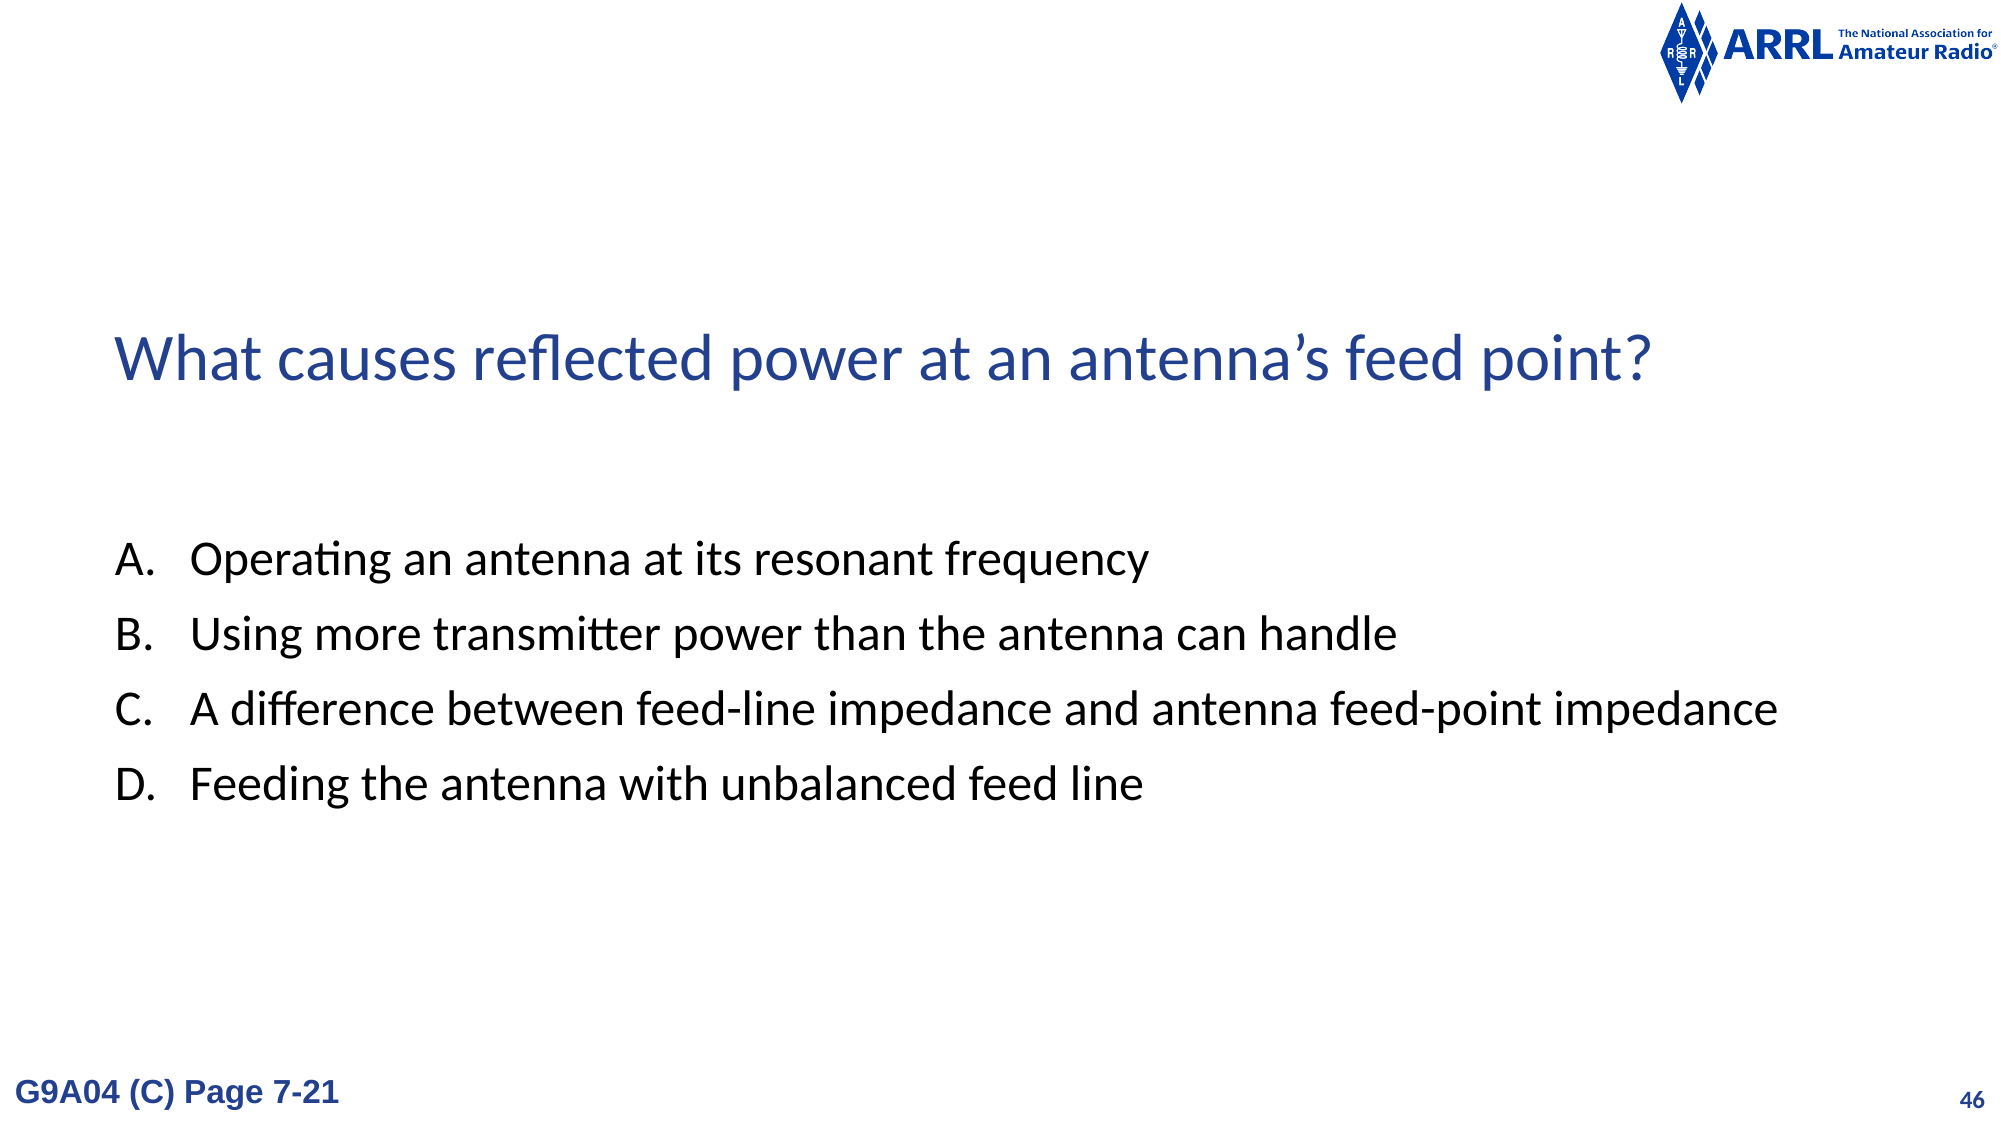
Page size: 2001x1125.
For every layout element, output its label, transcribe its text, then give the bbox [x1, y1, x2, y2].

title What causes reflected power at an antenna’s feed point? [99, 249, 1900, 468]
picture [1658, 0, 1999, 106]
list Operating an antenna at its resonant frequency Using more transmitter power than the antenna can handle A difference between feed-line impedance and antenna feed-point impedance Feeding the antenna with unbalanced feed line [99, 525, 1900, 1005]
text_box 46 [1875, 1076, 2000, 1122]
text_box G9A04 (C) Page 7-21 [0, 1062, 1313, 1118]
